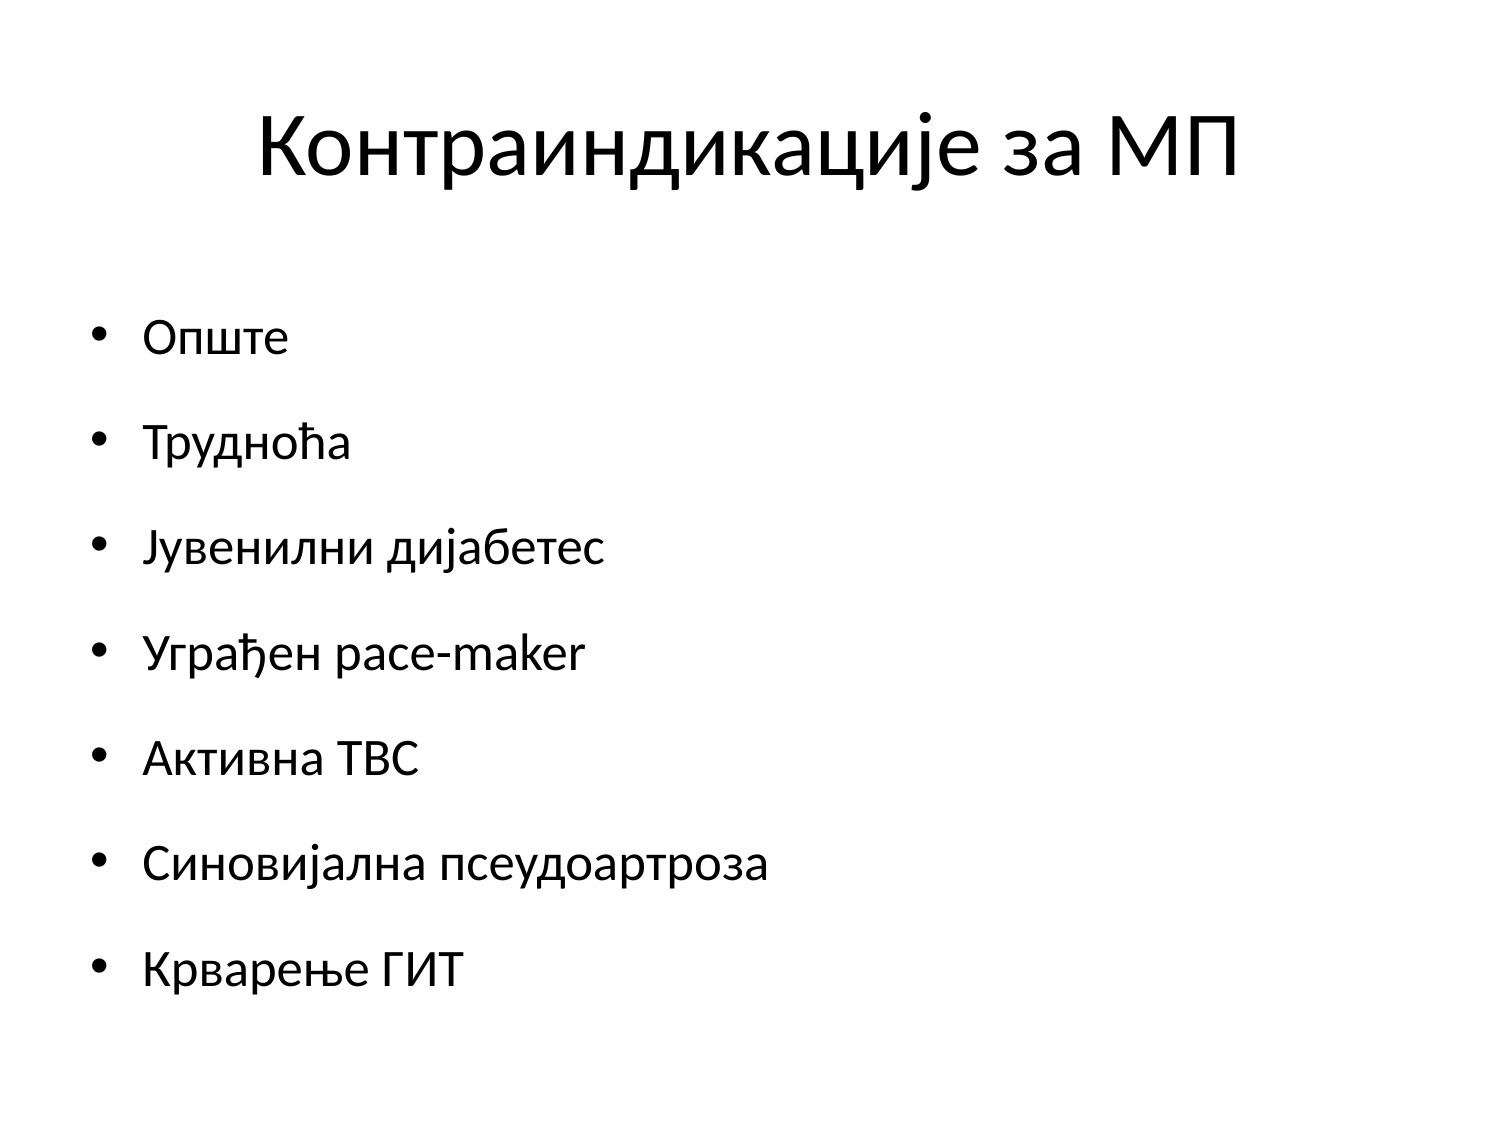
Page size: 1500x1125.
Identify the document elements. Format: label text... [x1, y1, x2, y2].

title Контраиндикације за МП [75, 45, 1425, 233]
list Опште Трудноћа Јувенилни диjабетес Уграђен pace-maker Активна TBC Синовијална псеудоартроза Крварење ГИТ [75, 262, 1425, 1005]
